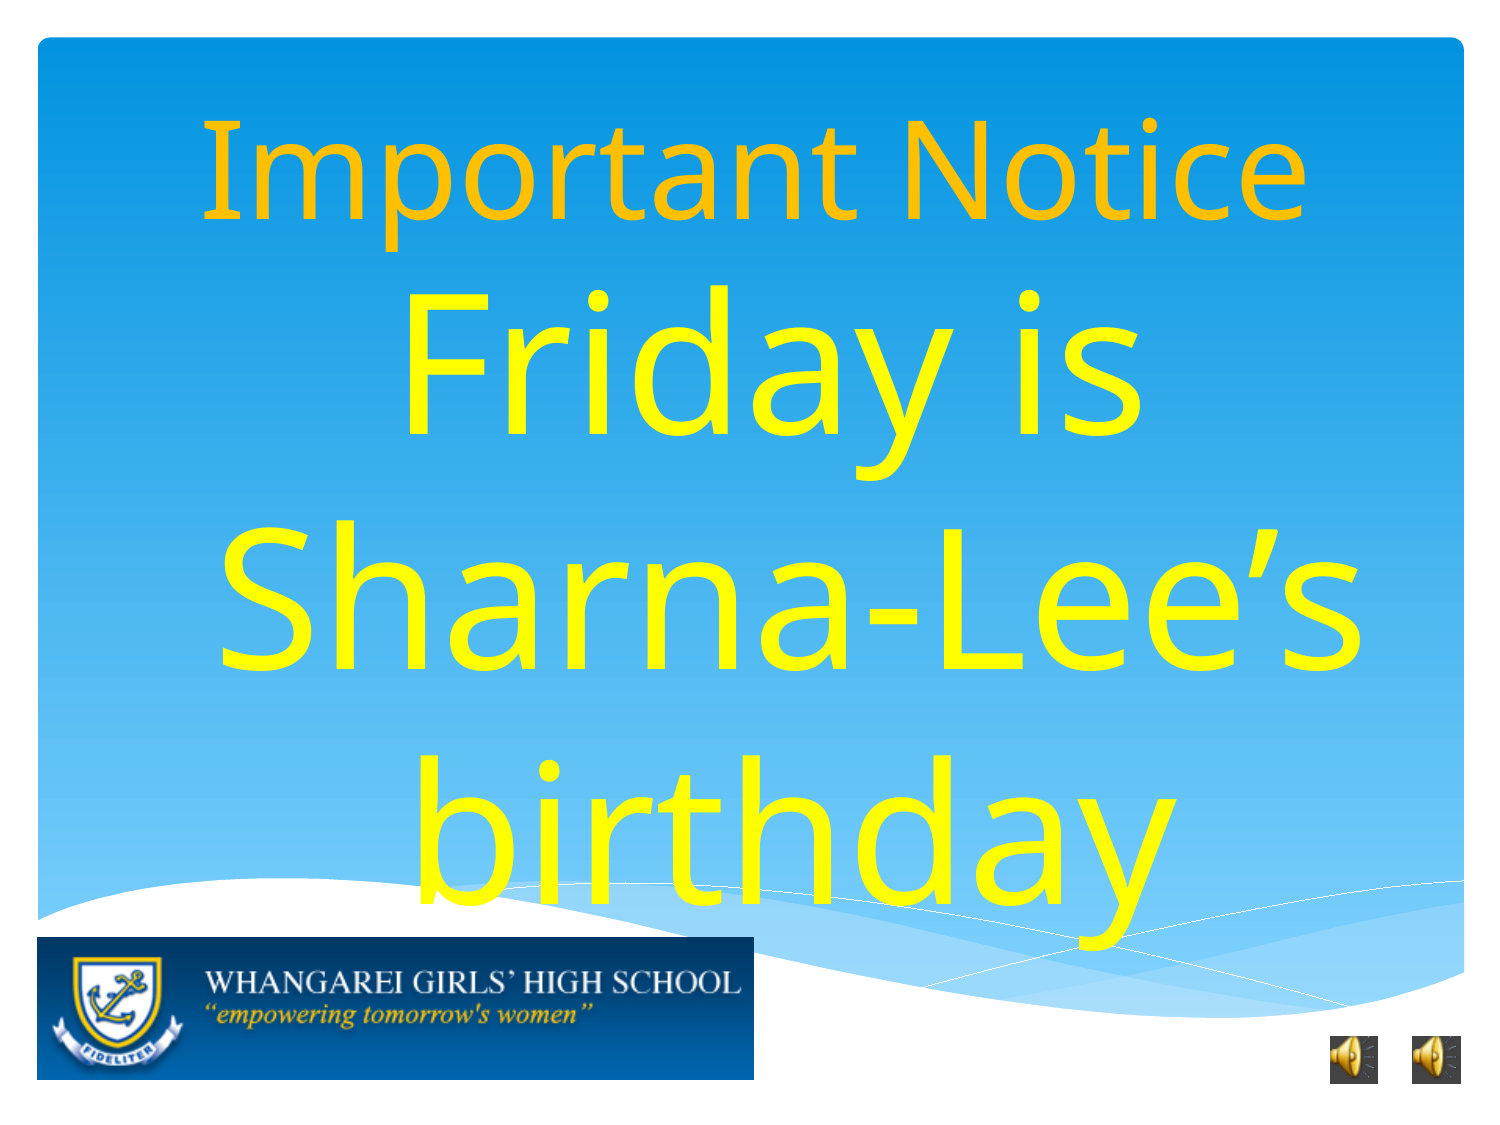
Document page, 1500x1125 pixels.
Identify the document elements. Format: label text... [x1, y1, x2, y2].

picture [1411, 1034, 1462, 1086]
text_box Friday is Sharna-Lee’s birthday [149, 231, 1391, 963]
picture [37, 937, 754, 1080]
text_box Important Notice [149, 37, 1362, 255]
picture [1328, 1034, 1380, 1086]
